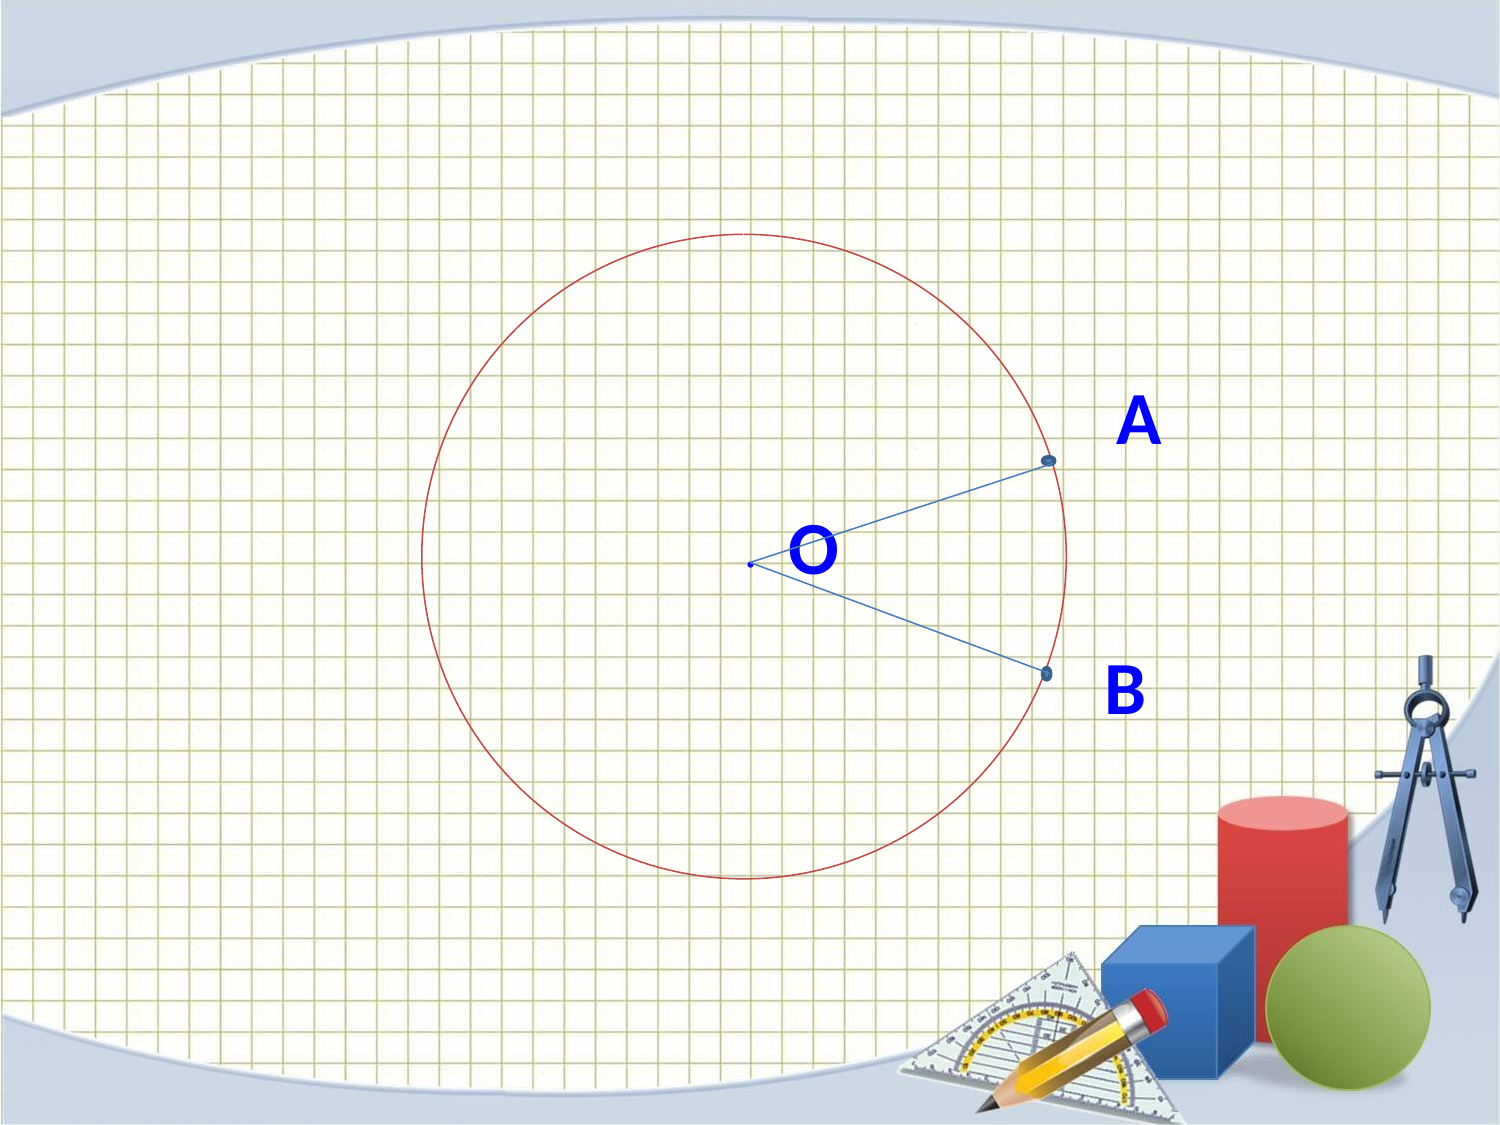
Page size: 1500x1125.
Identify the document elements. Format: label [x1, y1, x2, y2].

text_box [851, 361, 952, 560]
text_box [749, 562, 1051, 675]
picture [0, 0, 1500, 1125]
